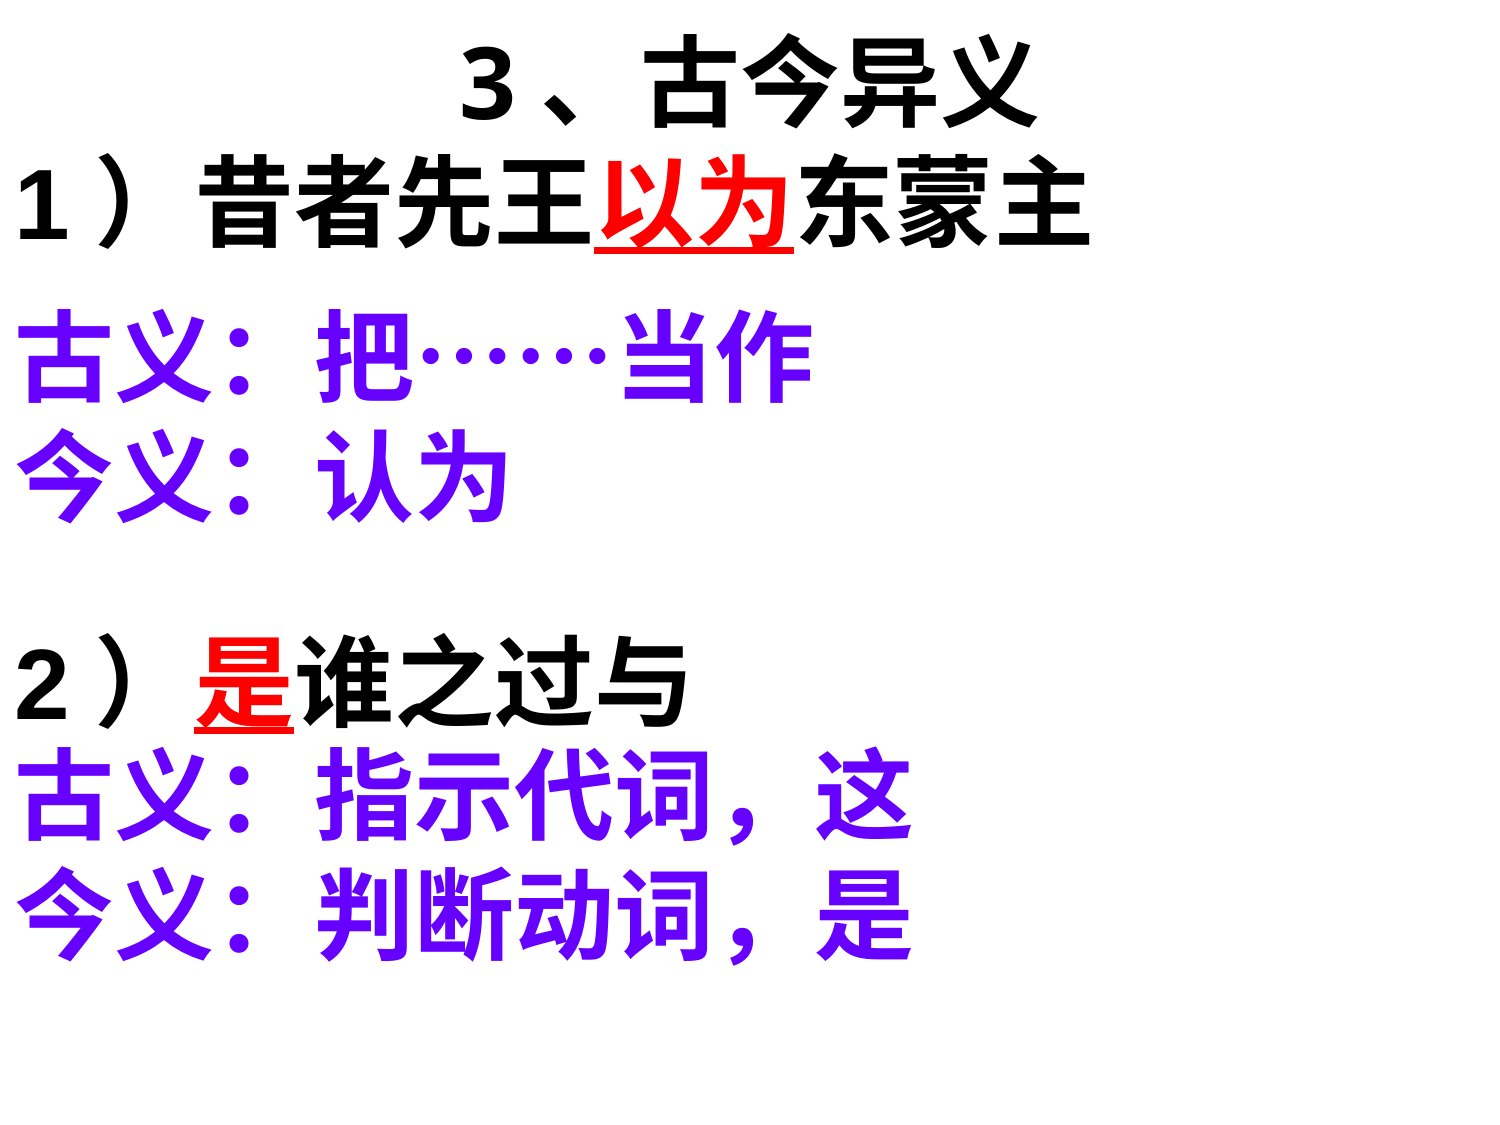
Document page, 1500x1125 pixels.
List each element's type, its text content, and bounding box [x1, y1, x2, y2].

text_box 古义：指示代词，这 今义：判断动词，是 [0, 724, 1500, 980]
text_box 3、古今异义 1）昔者先王以为东蒙主 2）是谁之过与 [0, 12, 1500, 724]
text_box 古义：把……当作 今义：认为 [0, 287, 1475, 543]
